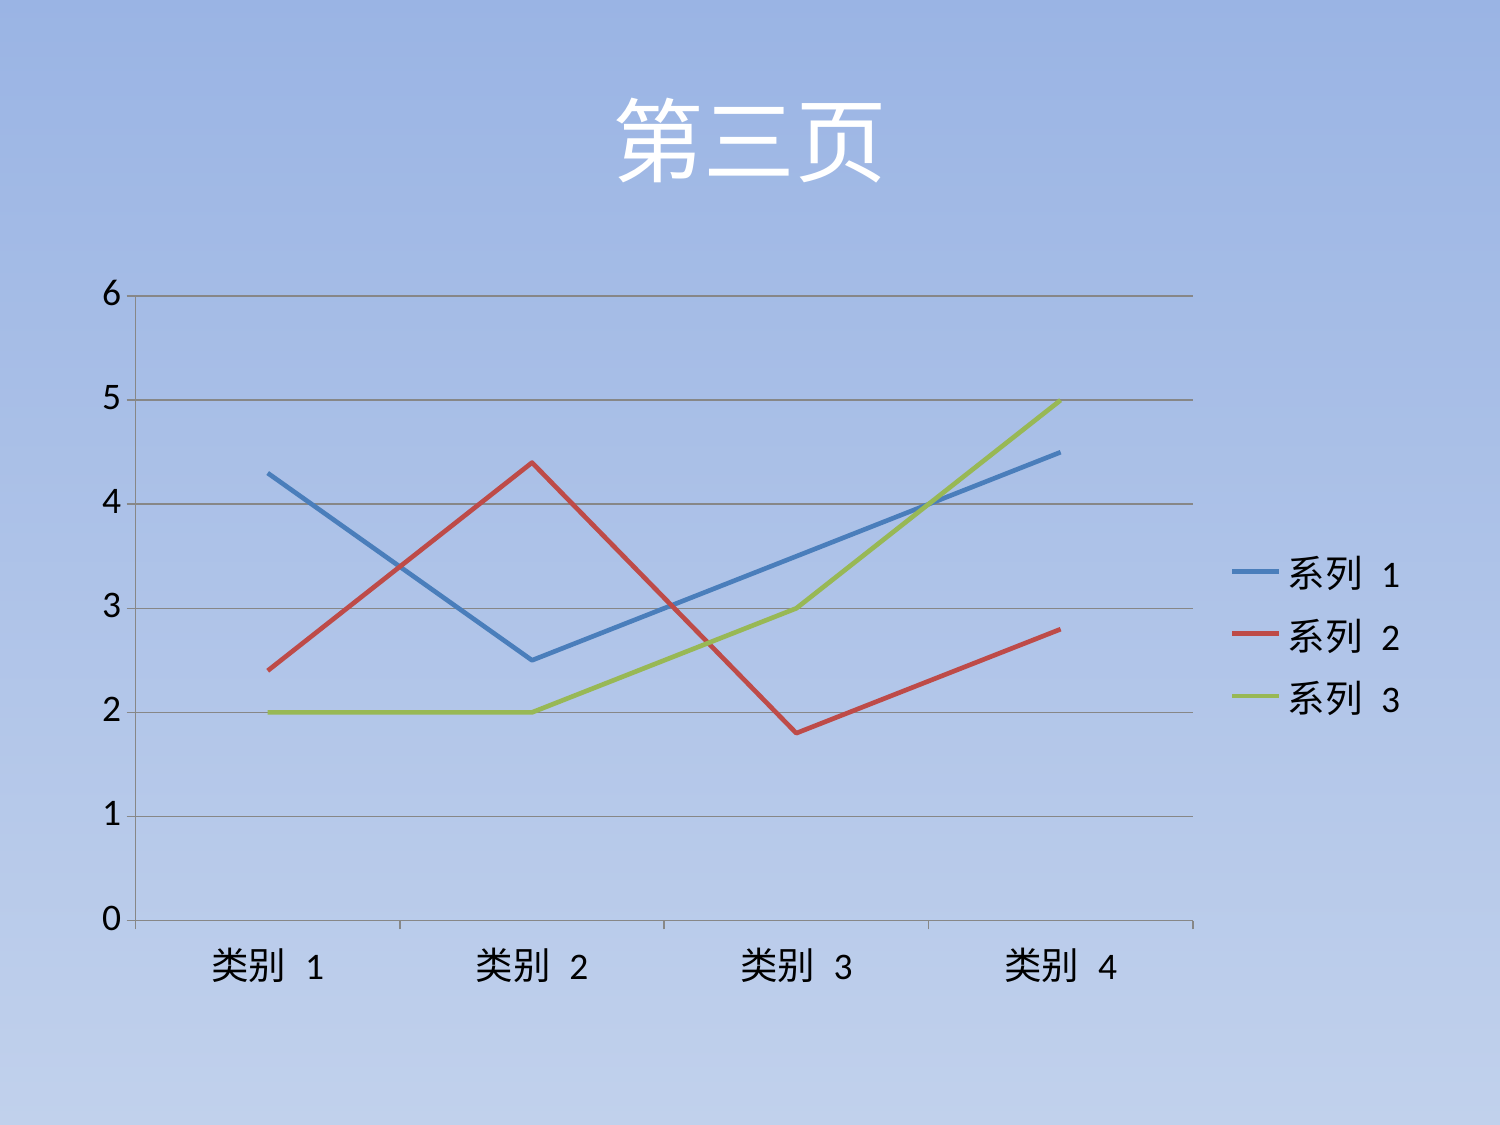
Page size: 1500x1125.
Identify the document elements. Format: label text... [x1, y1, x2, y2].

chart [74, 262, 1426, 1006]
title 第三页 [75, 45, 1425, 233]
